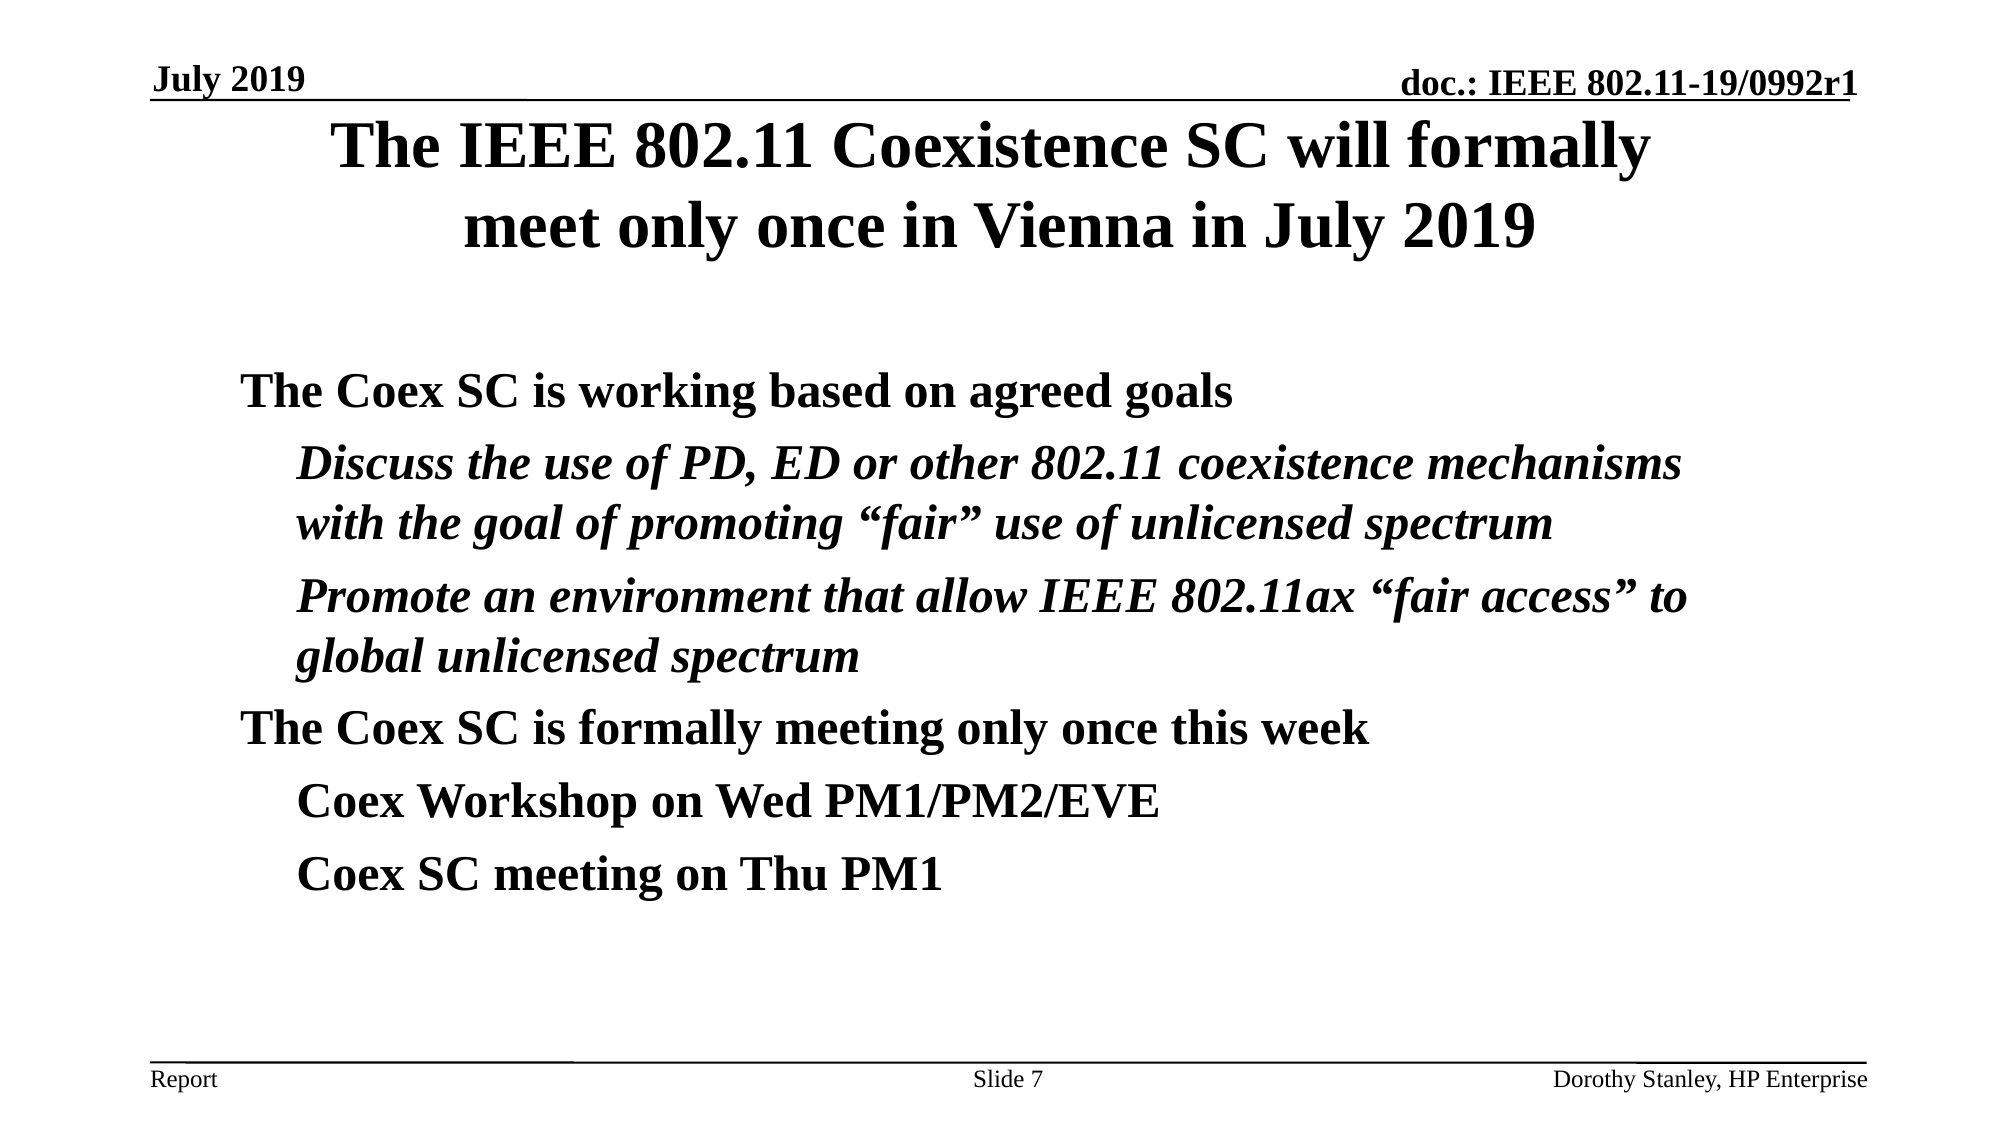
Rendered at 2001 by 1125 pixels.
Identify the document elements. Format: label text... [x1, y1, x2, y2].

list The Coex SC is working based on agreed goals Discuss the use of PD, ED or other 802.11 coexistence mechanisms with the goal of promoting “fair” use of unlicensed spectrum Promote an environment that allow IEEE 802.11ax “fair access” to global unlicensed spectrum The Coex SC is formally meeting only once this week Coex Workshop on Wed PM1/PM2/EVE Coex SC meeting on Thu PM1 [224, 349, 1776, 1051]
footer Dorothy Stanley, HP Enterprise [1171, 1061, 1869, 1093]
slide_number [152, 54, 563, 100]
title The IEEE 802.11 Coexistence SC will formally meet only once in Vienna in July 2019 [226, 99, 1775, 263]
slide_number Slide 7 [950, 1061, 1067, 1123]
